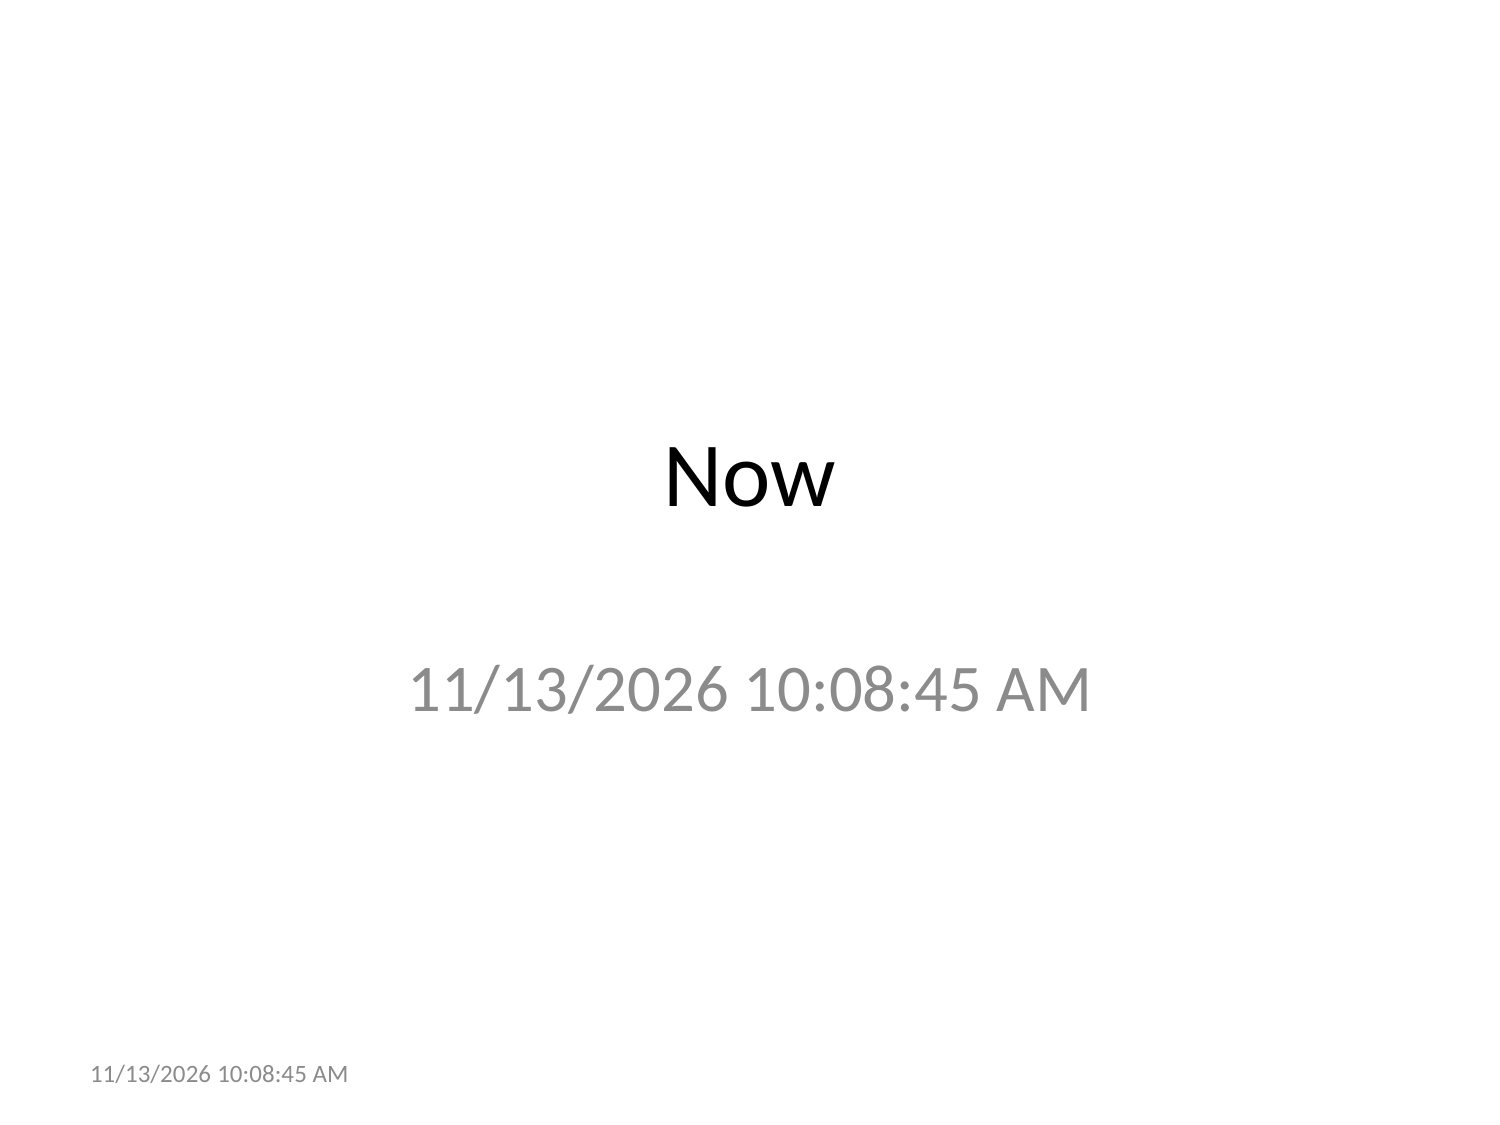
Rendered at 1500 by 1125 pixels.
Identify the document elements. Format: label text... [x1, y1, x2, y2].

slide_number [75, 1042, 425, 1103]
subtitle 2011-12-19 10:20:04 AM [225, 637, 1275, 925]
title Now [112, 349, 1388, 591]
